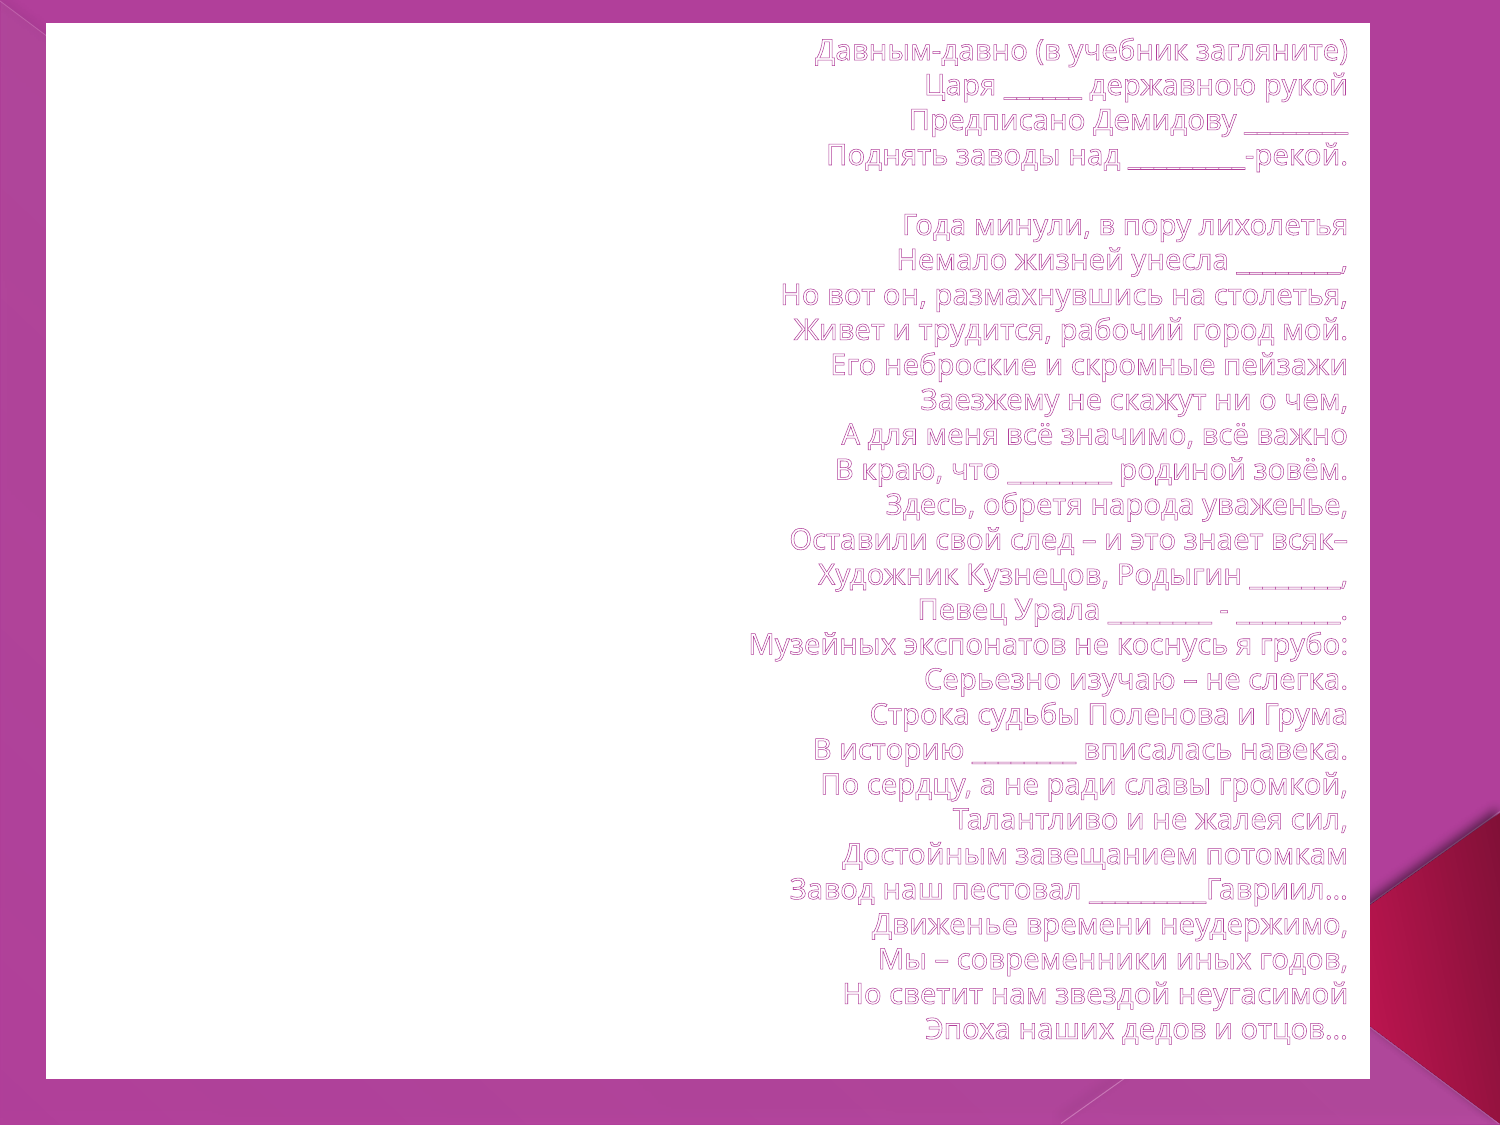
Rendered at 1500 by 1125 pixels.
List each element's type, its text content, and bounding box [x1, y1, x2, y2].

subtitle Давным-давно (в учебник загляните) Царя ______ державною рукой Предписано Демидову ________ Поднять заводы над _________-рекой. Года минули, в пору лихолетья Немало жизней унесла ________, Но вот он, размахнувшись на столетья, Живет и трудится, рабочий город мой. Его неброские и скромные пейзажи Заезжему не скажут ни о чем, А для меня всё значимо, всё важно В краю, что ________ родиной зовём. Здесь, обретя народа уваженье, Оставили свой след – и это знает всяк– Художник Кузнецов, Родыгин _______, Певец Урала ________ - ________. Музейных экспонатов не коснусь я грубо: Серьезно изучаю – не слегка. Строка судьбы Поленова и Грума В историю ________ вписалась навека. По сердцу, а не ради славы громкой, Талантливо и не жалея сил, Достойным завещанием потомкам Завод наш пестовал _________Гавриил… Движенье времени неудержимо, Мы – современники иных годов, Но светит нам звездой неугасимой Эпоха наших дедов и отцов… [46, 23, 1370, 1079]
